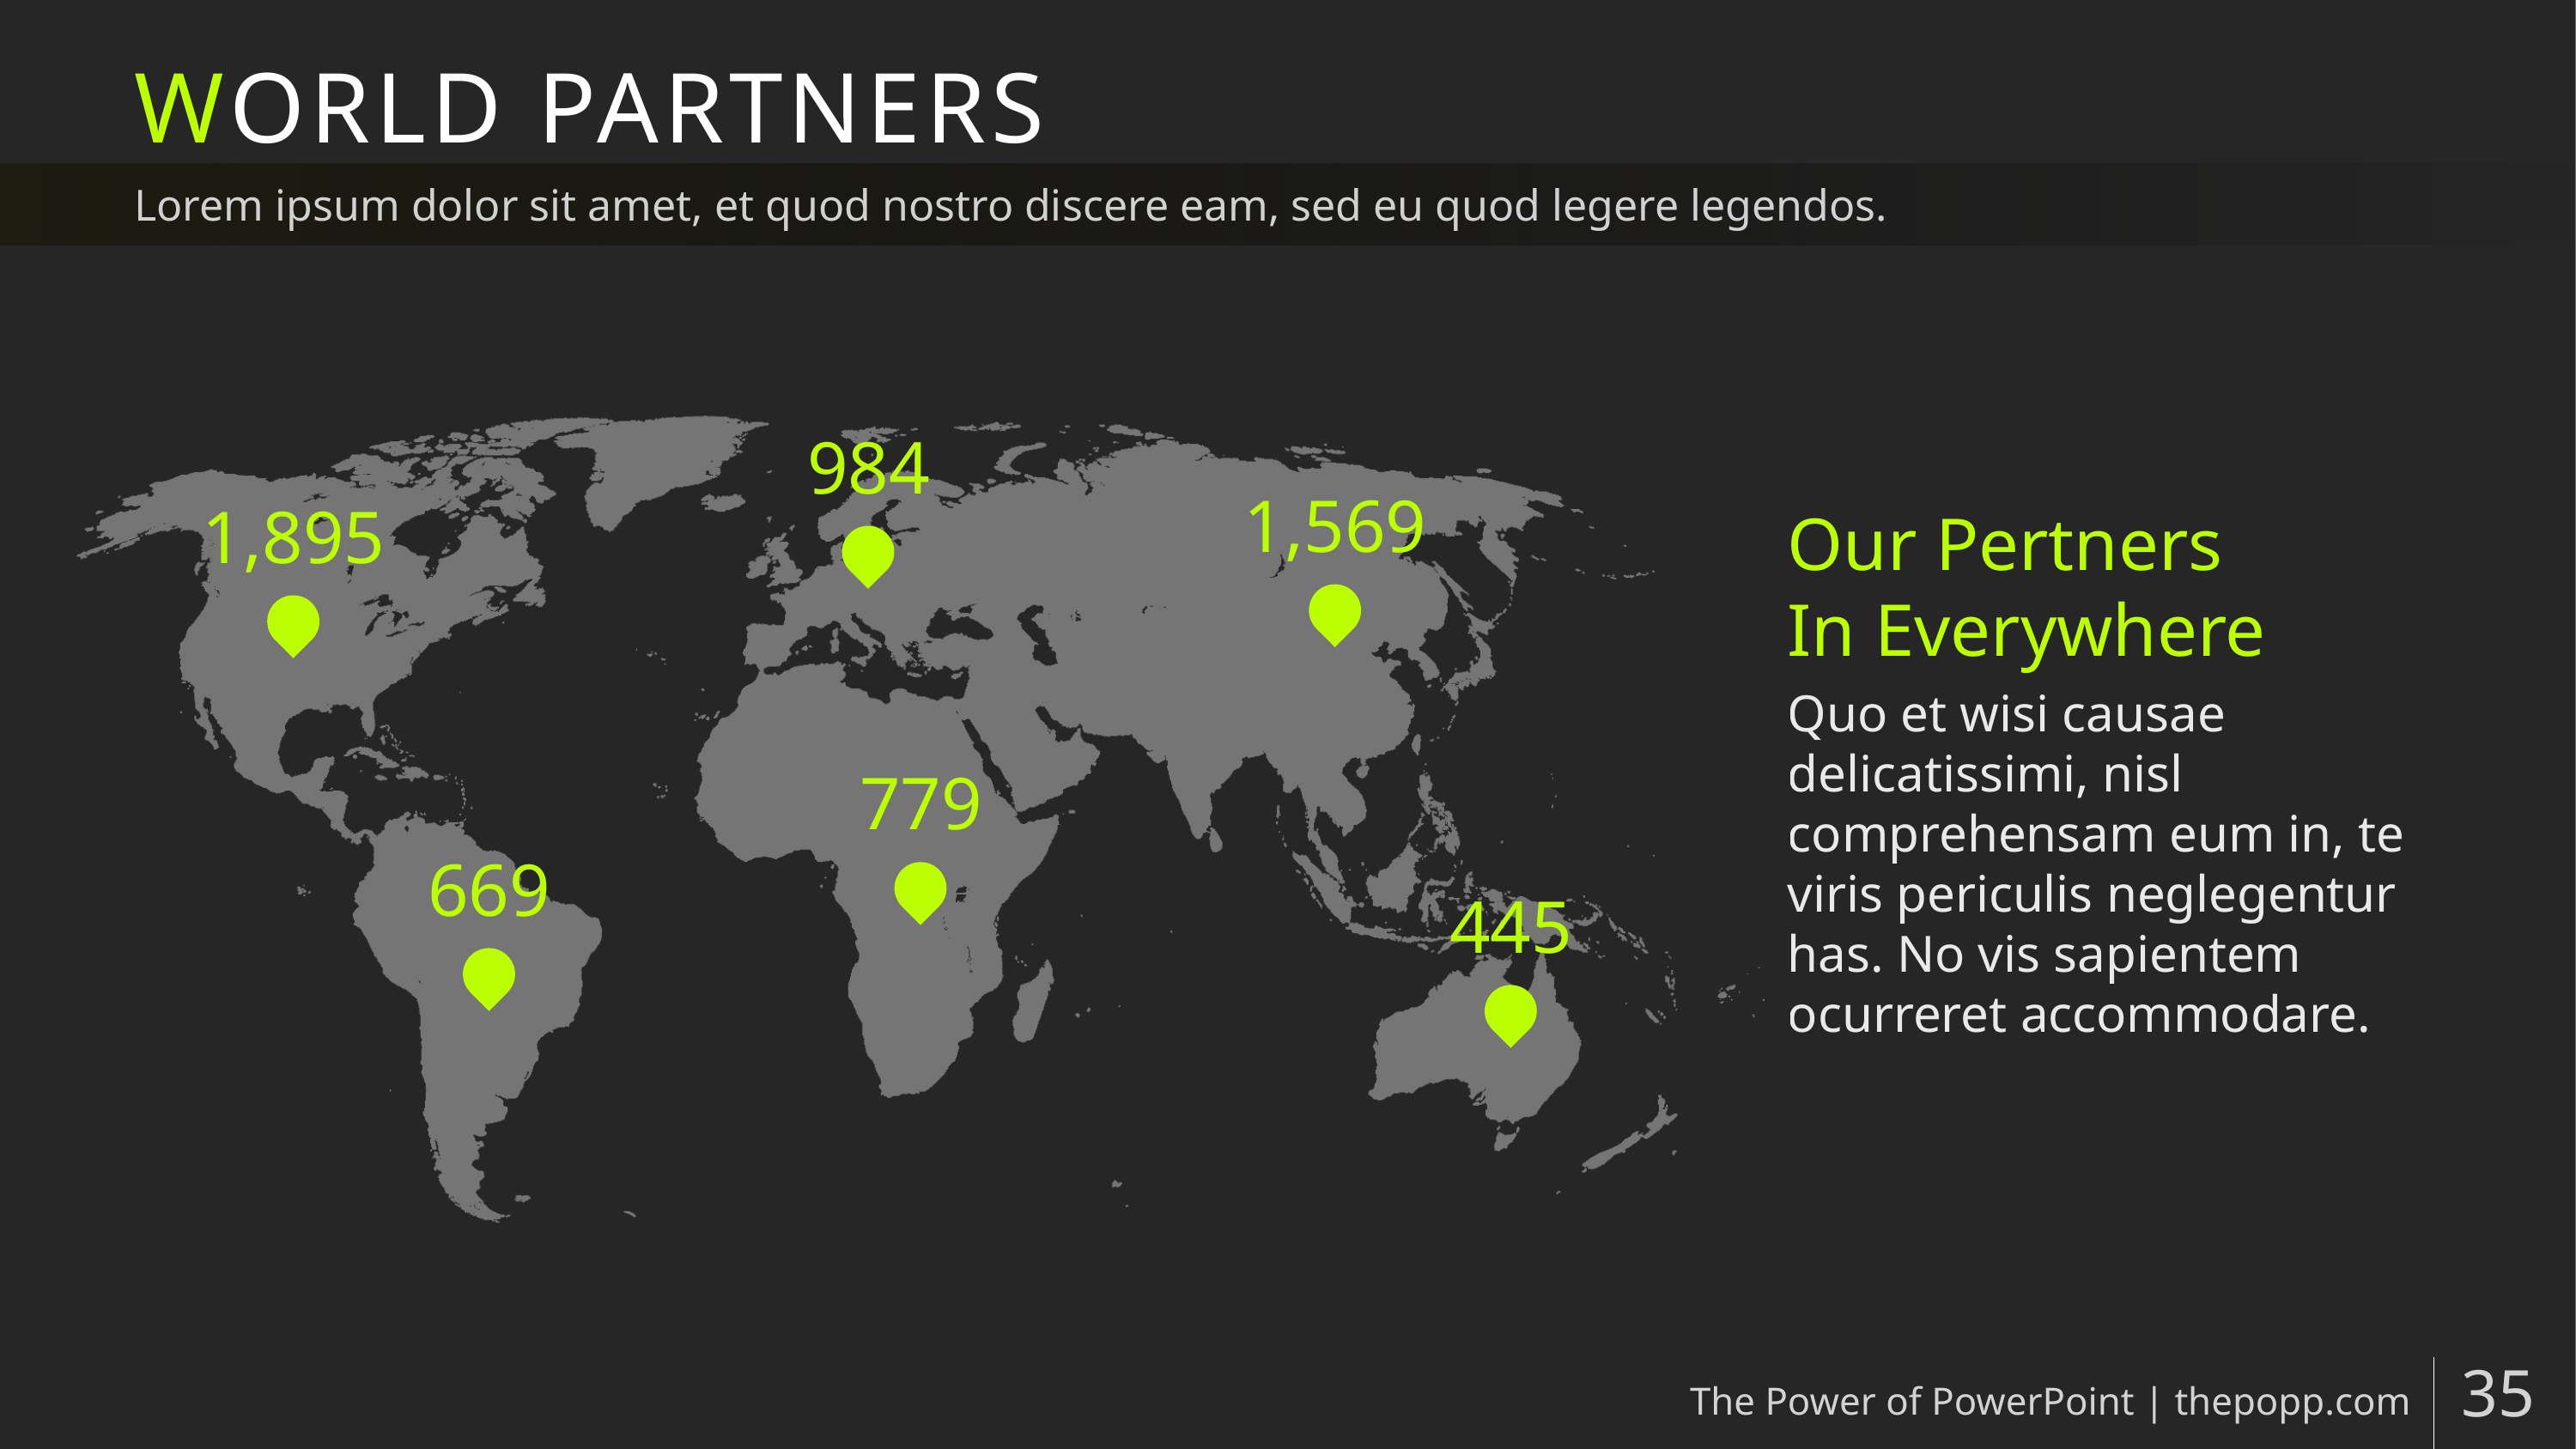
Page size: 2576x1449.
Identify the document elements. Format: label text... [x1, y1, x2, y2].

footer The Power of PowerPoint | thepopp.com [922, 1356, 2434, 1434]
list Our Pertners In Everywhere [1765, 389, 2495, 670]
list 445 [1308, 779, 1714, 979]
list 1,895 [91, 389, 496, 590]
list Quo et wisi causae delicatissimi, nisl comprehensam eum in, te viris periculis neglegentur has. No vis sapientem ocurreret accommodare. [1765, 670, 2495, 1171]
title WORLD PARTNERS [111, 0, 2430, 174]
picture [76, 332, 1765, 1282]
list 1,569 [1133, 379, 1539, 579]
list 984 [665, 320, 1072, 520]
list 669 [286, 742, 692, 943]
list 779 [718, 656, 1124, 857]
list Lorem ipsum dolor sit amet, et quod nostro discere eam, sed eu quod legere legendos. [111, 167, 2404, 248]
slide_number 35 [2438, 1357, 2576, 1434]
